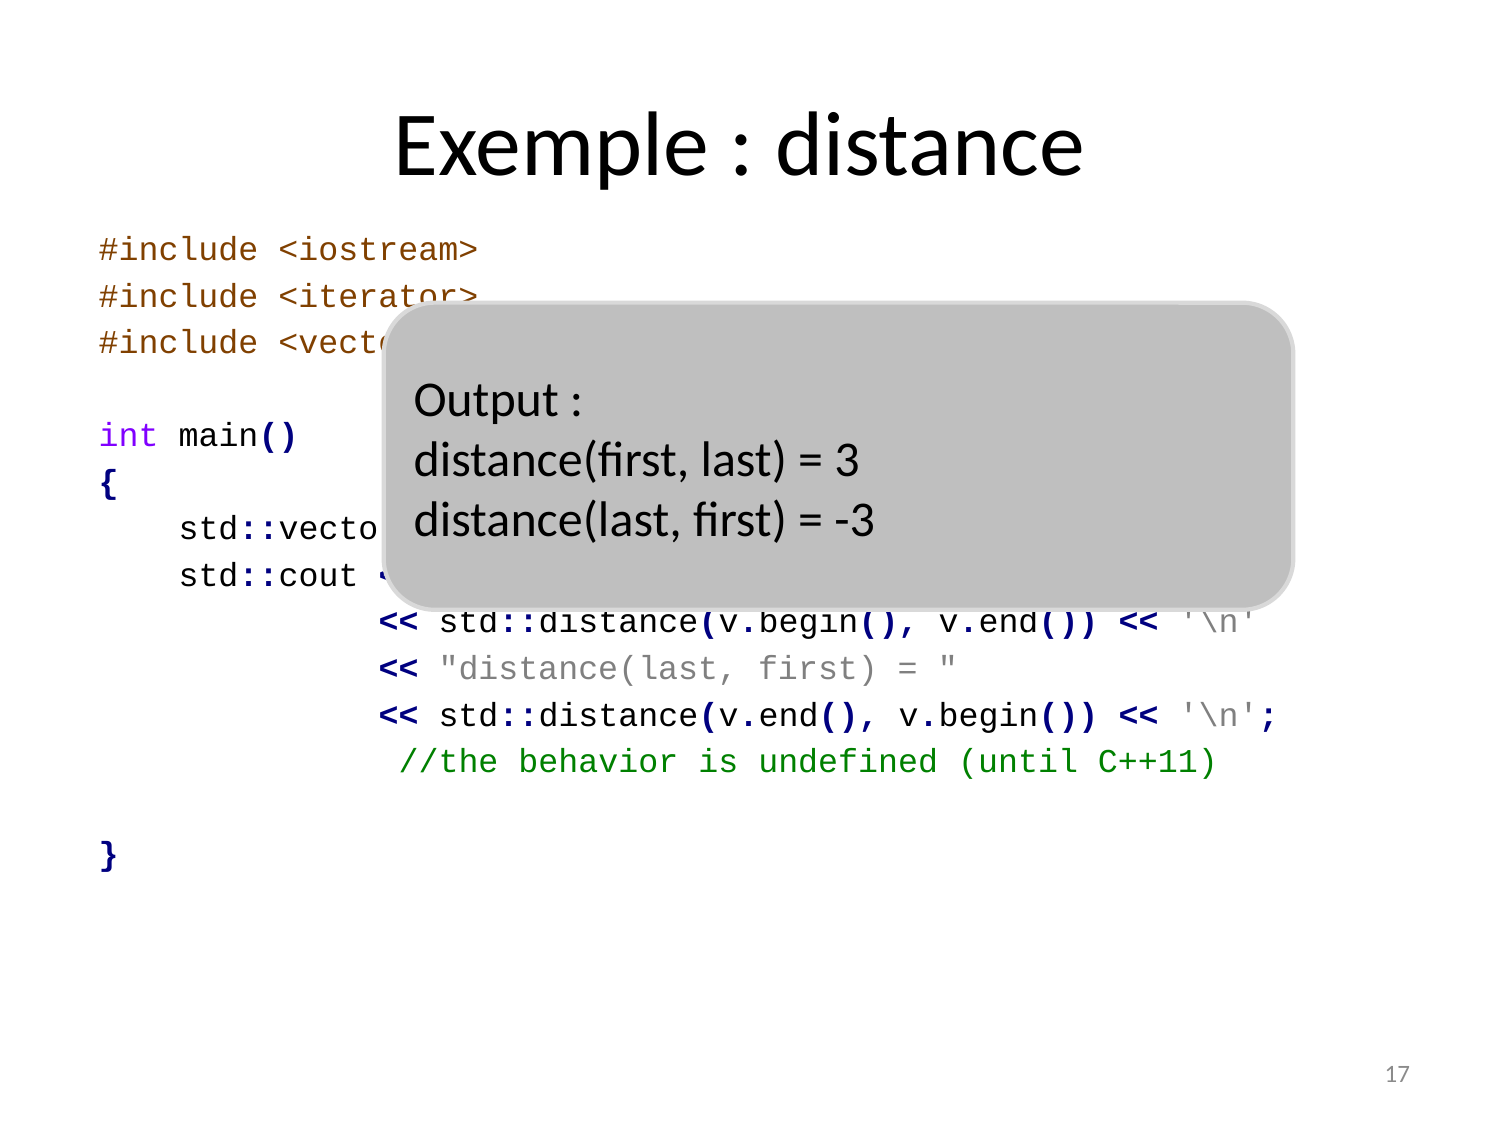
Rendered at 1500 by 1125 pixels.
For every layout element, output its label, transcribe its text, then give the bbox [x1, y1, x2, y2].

slide_number 17 [1074, 1042, 1425, 1103]
text_box Output : distance(first, last) = 3 distance(last, first) = -3 [381, 300, 1296, 612]
list #include <iostream> #include <iterator> #include <vector> int main() { std::vector<int> v{ 3, 1, 4 }; std::cout << "distance(first, last) = " << std::distance(v.begin(), v.end()) << '\n' << "distance(last, first) = " << std::distance(v.end(), v.begin()) << '\n'; //the behavior is undefined (until C++11) } [83, 219, 1434, 1010]
title Exemple : distance [75, 45, 1425, 233]
